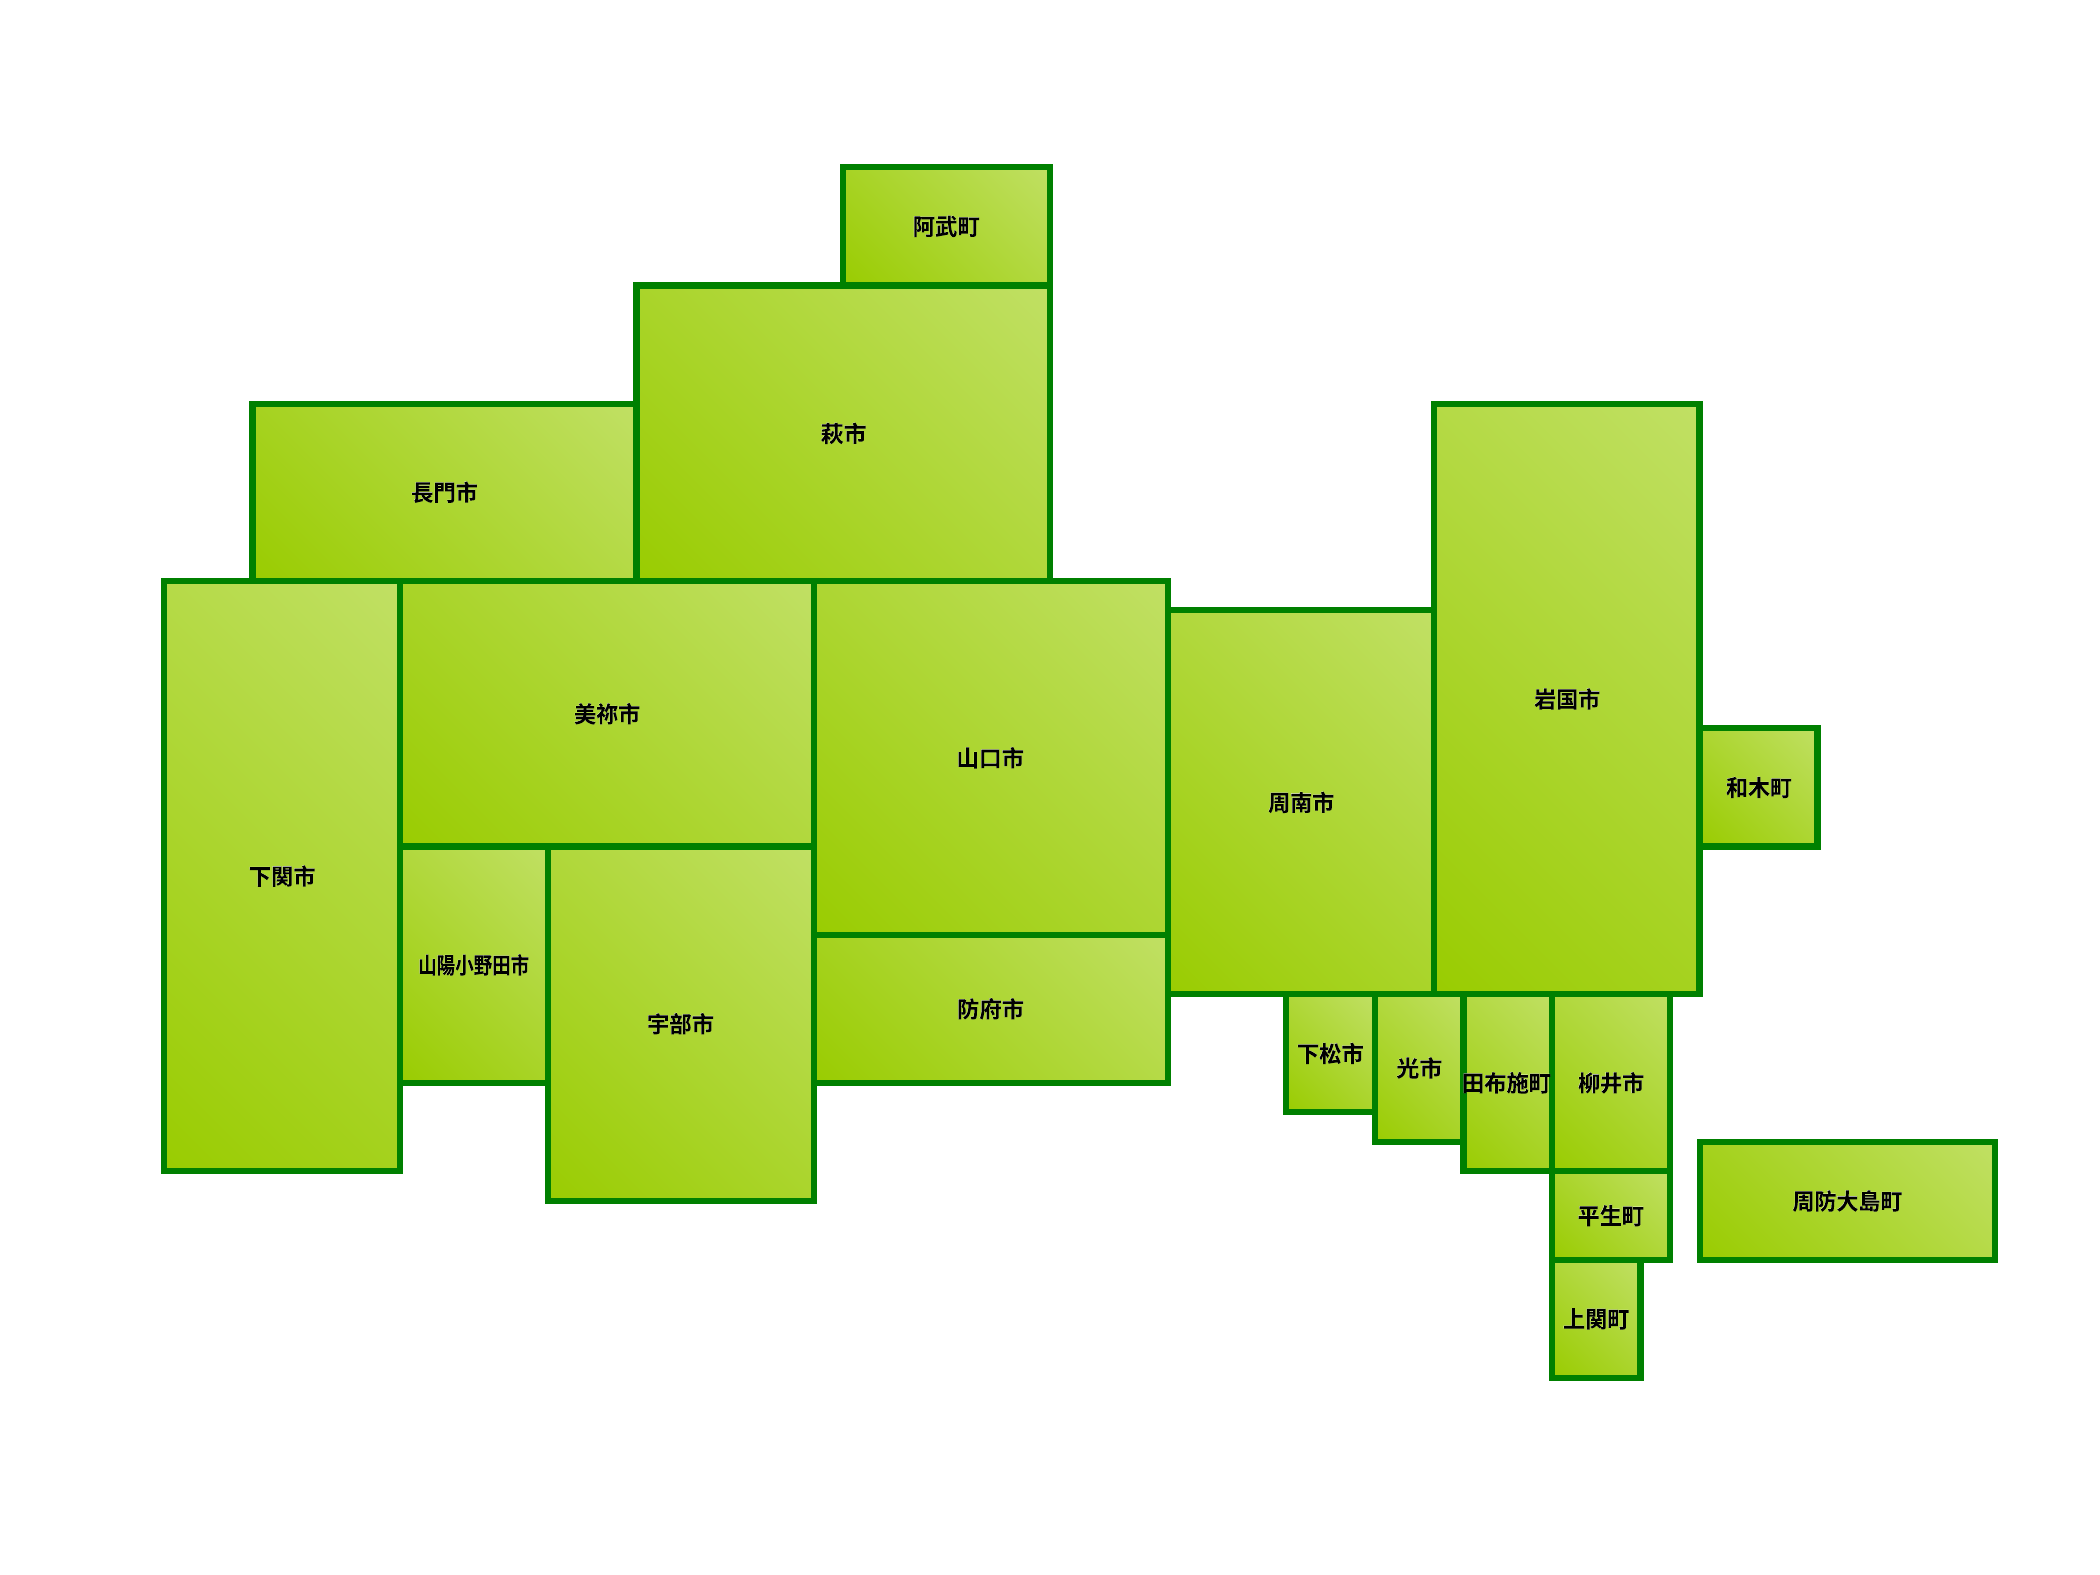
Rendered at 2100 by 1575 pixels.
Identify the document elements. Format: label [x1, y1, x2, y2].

text_box [1268, 791, 1334, 814]
text_box [958, 746, 1024, 769]
text_box [419, 953, 529, 976]
text_box [1792, 1189, 1903, 1213]
text_box [913, 215, 980, 238]
text_box [1463, 1071, 1551, 1094]
text_box [1563, 1307, 1630, 1331]
text_box [647, 1012, 714, 1035]
text_box [249, 864, 315, 888]
text_box [820, 422, 867, 445]
text_box [1534, 687, 1600, 710]
text_box [1396, 1056, 1442, 1080]
text_box [1578, 1071, 1644, 1094]
text_box [163, 167, 1996, 1379]
text_box [574, 702, 640, 725]
text_box [1725, 776, 1792, 799]
text_box [411, 480, 478, 504]
text_box [1297, 1042, 1364, 1065]
text_box [1578, 1204, 1644, 1227]
text_box [958, 997, 1024, 1020]
